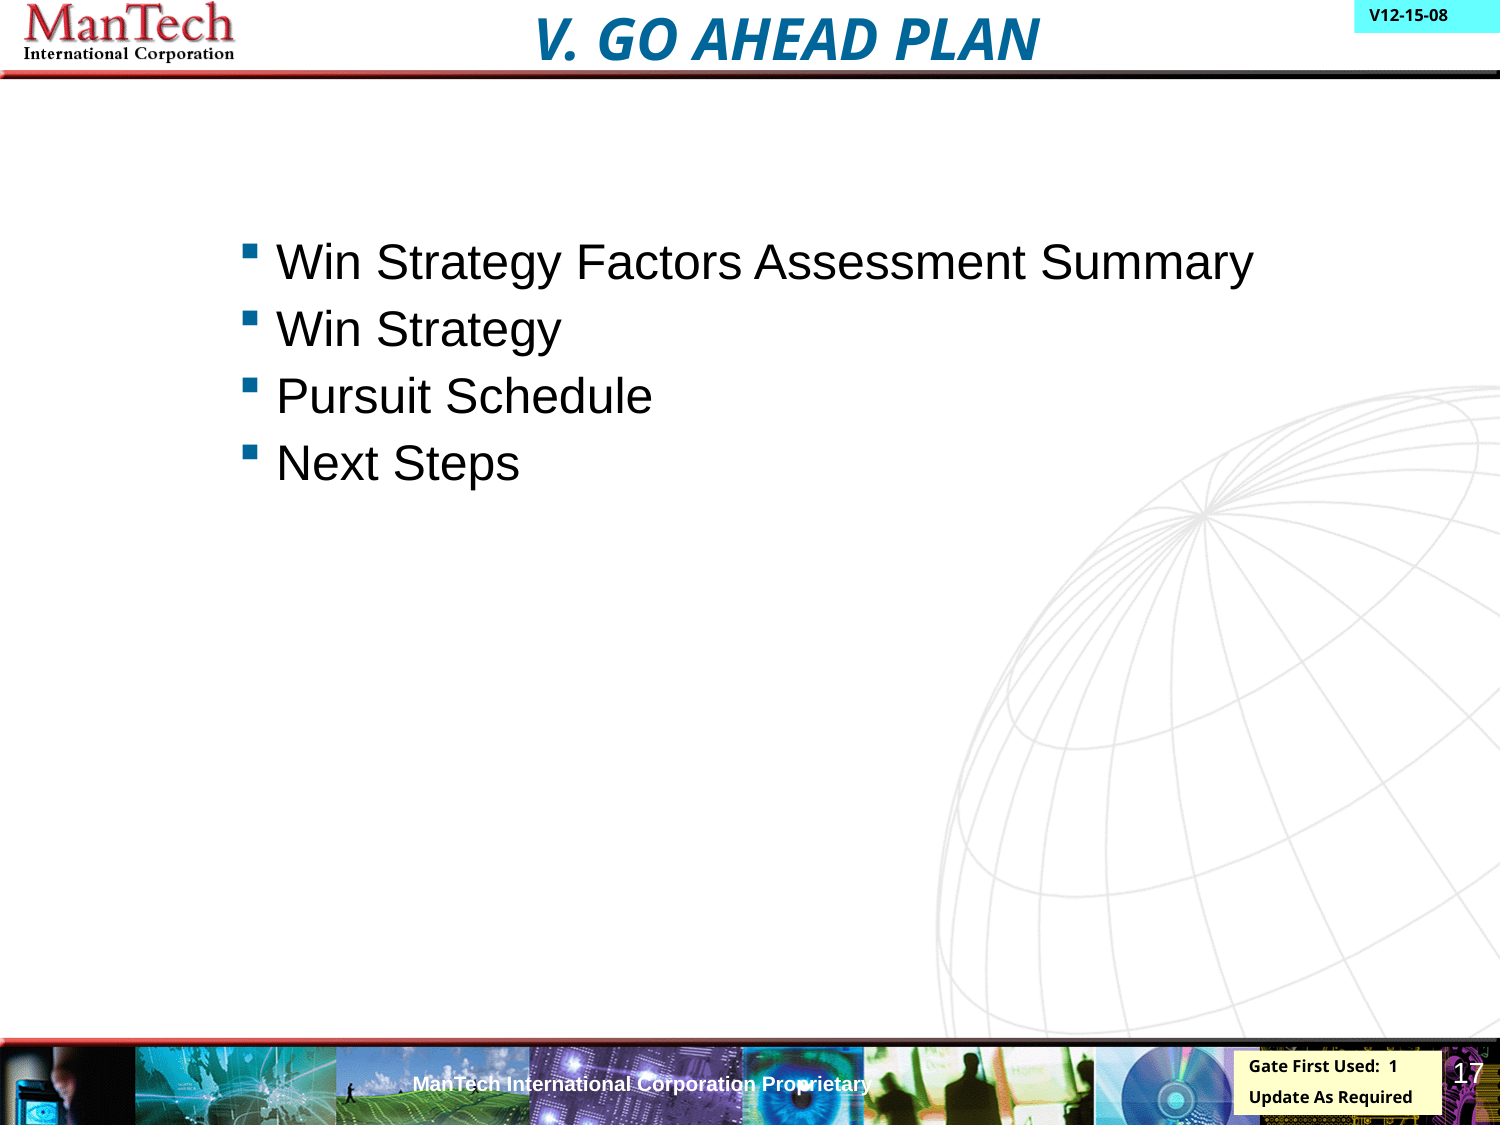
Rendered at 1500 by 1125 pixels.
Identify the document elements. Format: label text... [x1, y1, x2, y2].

subtitle Win Strategy Factors Assessment Summary Win Strategy Pursuit Schedule Next Steps [223, 152, 1293, 807]
text_box Gate First Used: 1 Update As Required [1233, 1050, 1443, 1115]
slide_number 17 [1149, 1046, 1500, 1125]
text_box V. GO AHEAD PLAN [73, 2, 1500, 81]
